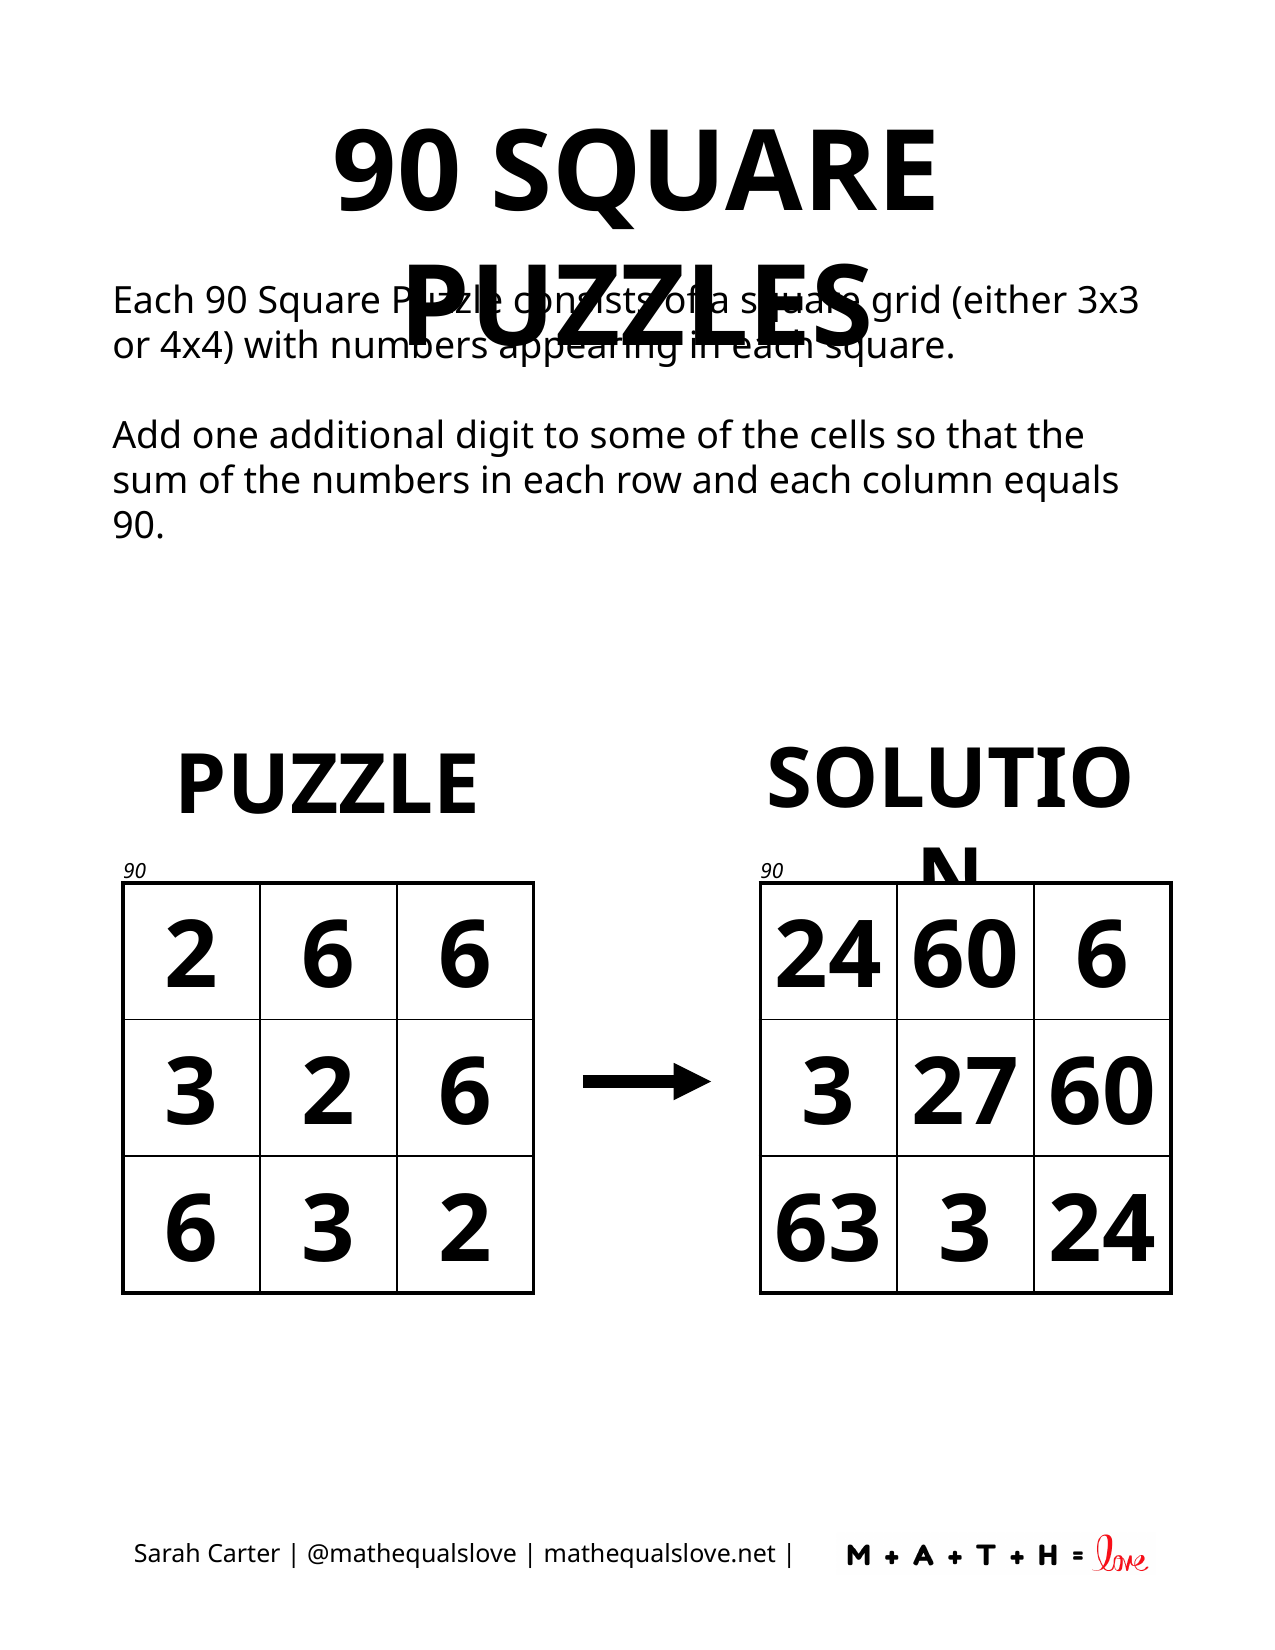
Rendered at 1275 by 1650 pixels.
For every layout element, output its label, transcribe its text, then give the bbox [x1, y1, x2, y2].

table_cell 63 [762, 1157, 896, 1291]
table_header 2 [125, 885, 259, 1019]
text_box SOLUTION [745, 723, 1156, 924]
table_header 6 [261, 885, 396, 1019]
text_box Each 90 Square Puzzle consists of a square grid (either 3x3 or 4x4) with numbers appearing in each square. Add one additional digit to some of the cells so that the sum of the numbers in each row and each column equals 90. [97, 268, 1177, 553]
table_cell 3 [125, 1020, 259, 1155]
table_cell 3 [762, 1020, 896, 1155]
table_cell 2 [398, 1157, 532, 1291]
table_cell 2 [261, 1020, 396, 1155]
text_box 90 [123, 857, 332, 883]
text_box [118, 1529, 1199, 1576]
table_cell 3 [261, 1157, 396, 1291]
table_cell 6 [398, 1020, 532, 1155]
table_cell 6 [125, 1157, 259, 1291]
table_cell 27 [898, 1020, 1033, 1155]
table_header 6 [398, 885, 532, 1019]
table_cell 60 [1035, 1020, 1169, 1155]
text_box 90 SQUARE PUZZLES [97, 97, 1177, 268]
table_header 60 [898, 885, 1033, 1019]
text_box PUZZLE [122, 730, 533, 831]
table_cell 24 [1035, 1157, 1169, 1291]
table_cell 3 [898, 1157, 1033, 1291]
table_header 6 [1035, 885, 1169, 1019]
table_header 24 [762, 885, 896, 1019]
text_box 90 [760, 857, 969, 883]
